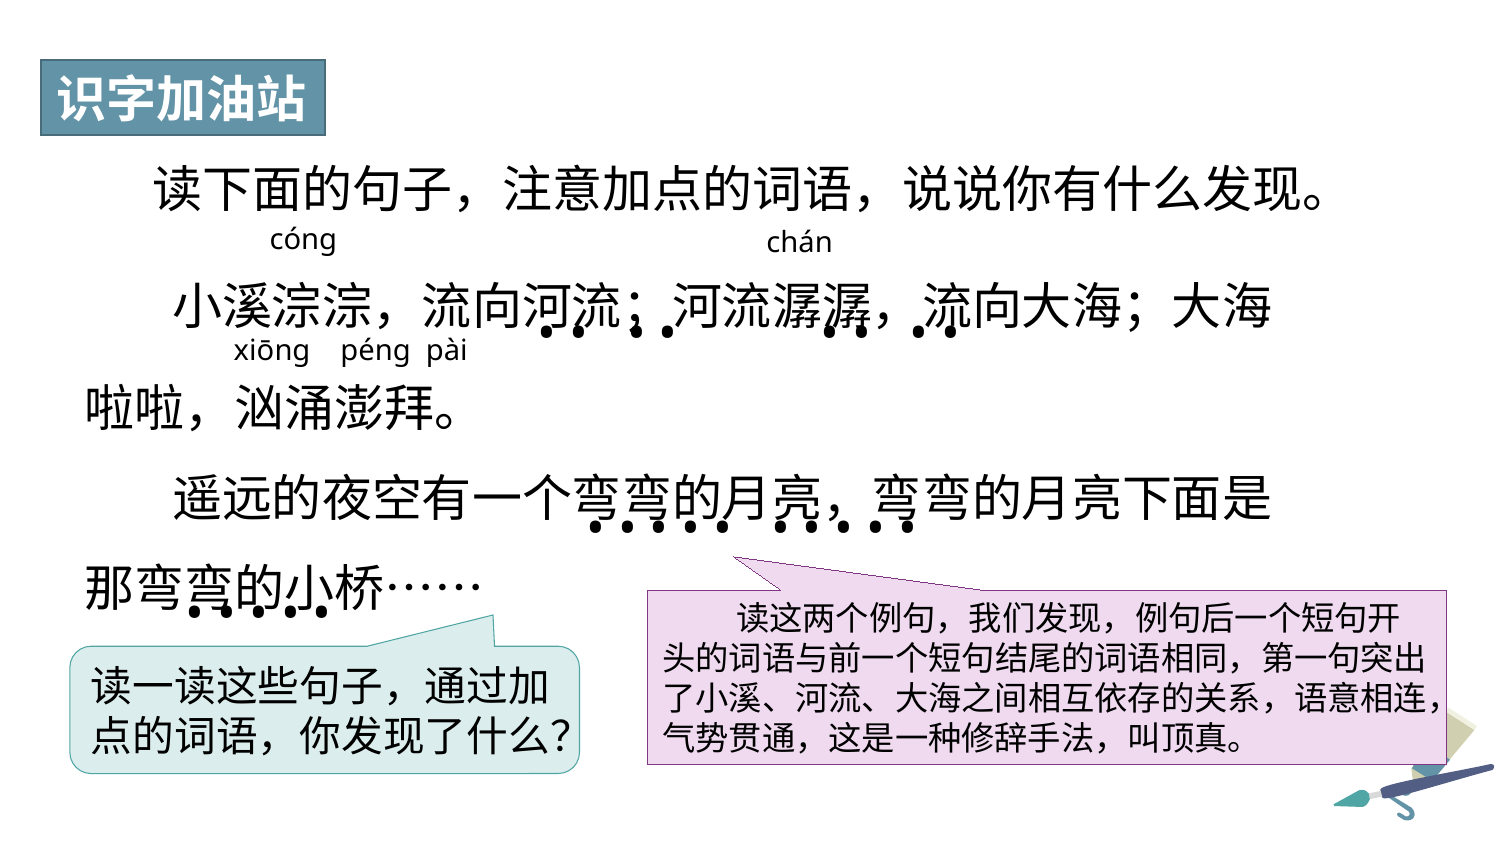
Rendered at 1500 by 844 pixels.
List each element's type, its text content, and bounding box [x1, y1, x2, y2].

text_box • • • • • • • • • • [571, 488, 1342, 564]
text_box 读下面的句子，注意加点的词语，说说你有什么发现。 [137, 149, 1330, 225]
text_box 读这两个例句，我们发现，例句后一个短句开头的词语与前一个短句结尾的词语相同，第一句突出了小溪、河流、大海之间相互依存的关系，语意相连，气势贯通，这是一种修辞手法，叫顶真。 [647, 556, 1447, 765]
text_box chán [751, 215, 905, 266]
text_box cóng [254, 212, 408, 263]
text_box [1358, 708, 1481, 844]
text_box • • • • • • • • [522, 293, 1293, 368]
text_box • • • • • [171, 573, 347, 645]
text_box xiōng péng pài [218, 323, 597, 374]
text_box 识字加油站 [40, 59, 326, 136]
text_box 小溪淙淙，流向河流；河流潺潺，流向大海；大海啦啦，汹涌澎拜。 遥远的夜空有一个弯弯的月亮，弯弯的月亮下面是那弯弯的小桥…… [69, 225, 1322, 625]
text_box 读一读这些句子，通过加点的词语，你发现了什么？ [69, 614, 581, 775]
